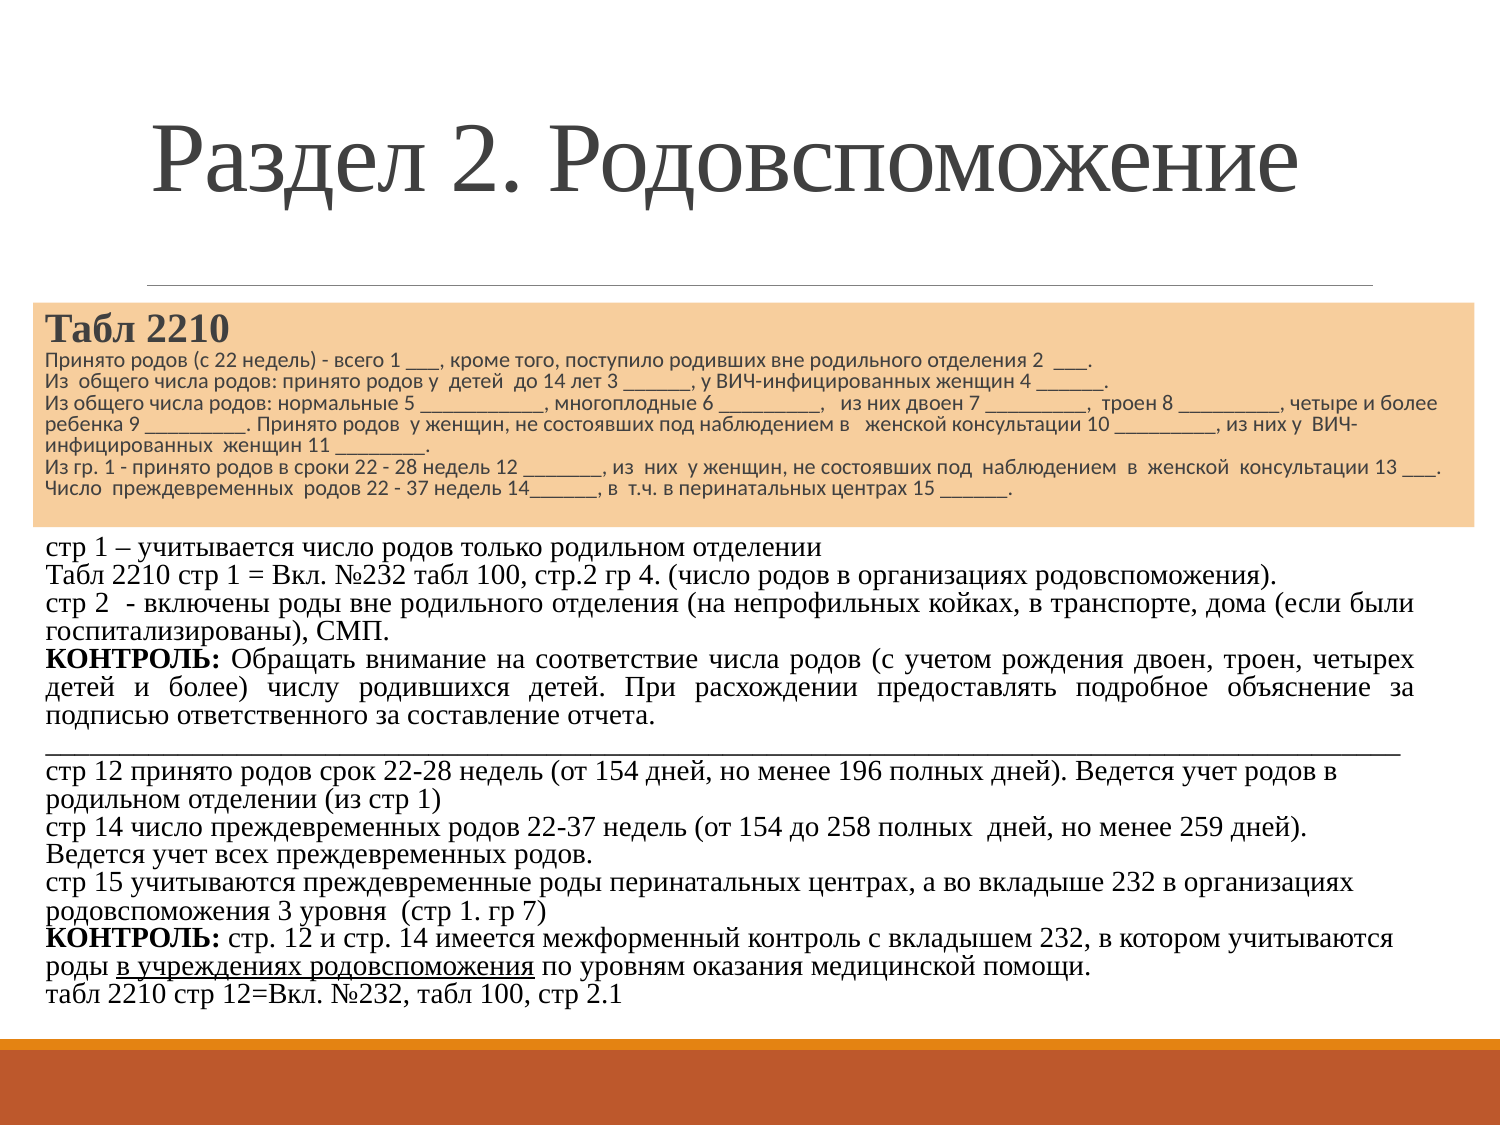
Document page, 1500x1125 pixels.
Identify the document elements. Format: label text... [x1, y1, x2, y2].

list Табл 2210 Принято родов (с 22 недель) - всего 1 ___, кроме того, поступило родивших вне родильного отделения 2 ___. Из общего числа родов: принято родов у детей до 14 лет 3 ______, у ВИЧ-инфицированных женщин 4 ______. Из общего числа родов: нормальные 5 ___________, многоплодные 6 _________, из них двоен 7 _________, троен 8 _________, четыре и более ребенка 9 _________. Принято родов у женщин, не состоявших под наблюдением в женской консультации 10 _________, из них у ВИЧ-инфицированных женщин 11 ________. Из гр. 1 - принято родов в сроки 22 - 28 недель 12 _______, из них у женщин, не состоявших под наблюдением в женской консультации 13 ___. Число преждевременных родов 22 - 37 недель 14______, в т.ч. в перинатальных центрах 15 ______. [33, 302, 1475, 528]
text_box стр 1 – учитывается число родов только родильном отделении Табл 2210 стр 1 = Вкл. №232 табл 100, стр.2 гр 4. (число родов в организациях родовспоможения). стр 2 - включены роды вне родильного отделения (на непрофильных койках, в транспорте, дома (если были госпитализированы), СМП. КОНТРОЛЬ: Обращать внимание на соответствие числа родов (с учетом рождения двоен, троен, четырех детей и более) числу родившихся детей. При расхождении предоставлять подробное объяснение за подписью ответственного за составление отчета. ____________________________________________________________________________________________ стр 12 принято родов срок 22-28 недель (от 154 дней, но менее 196 полных дней). Ведется учет родов в родильном отделении (из стр 1) стр 14 число преждевременных родов 22-37 недель (от 154 до 258 полных дней, но менее 259 дней). Ведется учет всех преждевременных родов. стр 15 учитываются преждевременные роды перинатальных центрах, а во вкладыше 232 в организациях родовспоможения 3 уровня (стр 1. гр 7) КОНТРОЛЬ: стр. 12 и стр. 14 имеется межформенный контроль с вкладышем 232, в котором учитываются роды в учреждениях родовспоможения по уровням оказания медицинской помощи. табл 2210 стр 12=Вкл. №232, табл 100, стр 2.1 [30, 527, 1431, 1125]
title Раздел 2. Родовспоможение [135, 47, 1373, 220]
